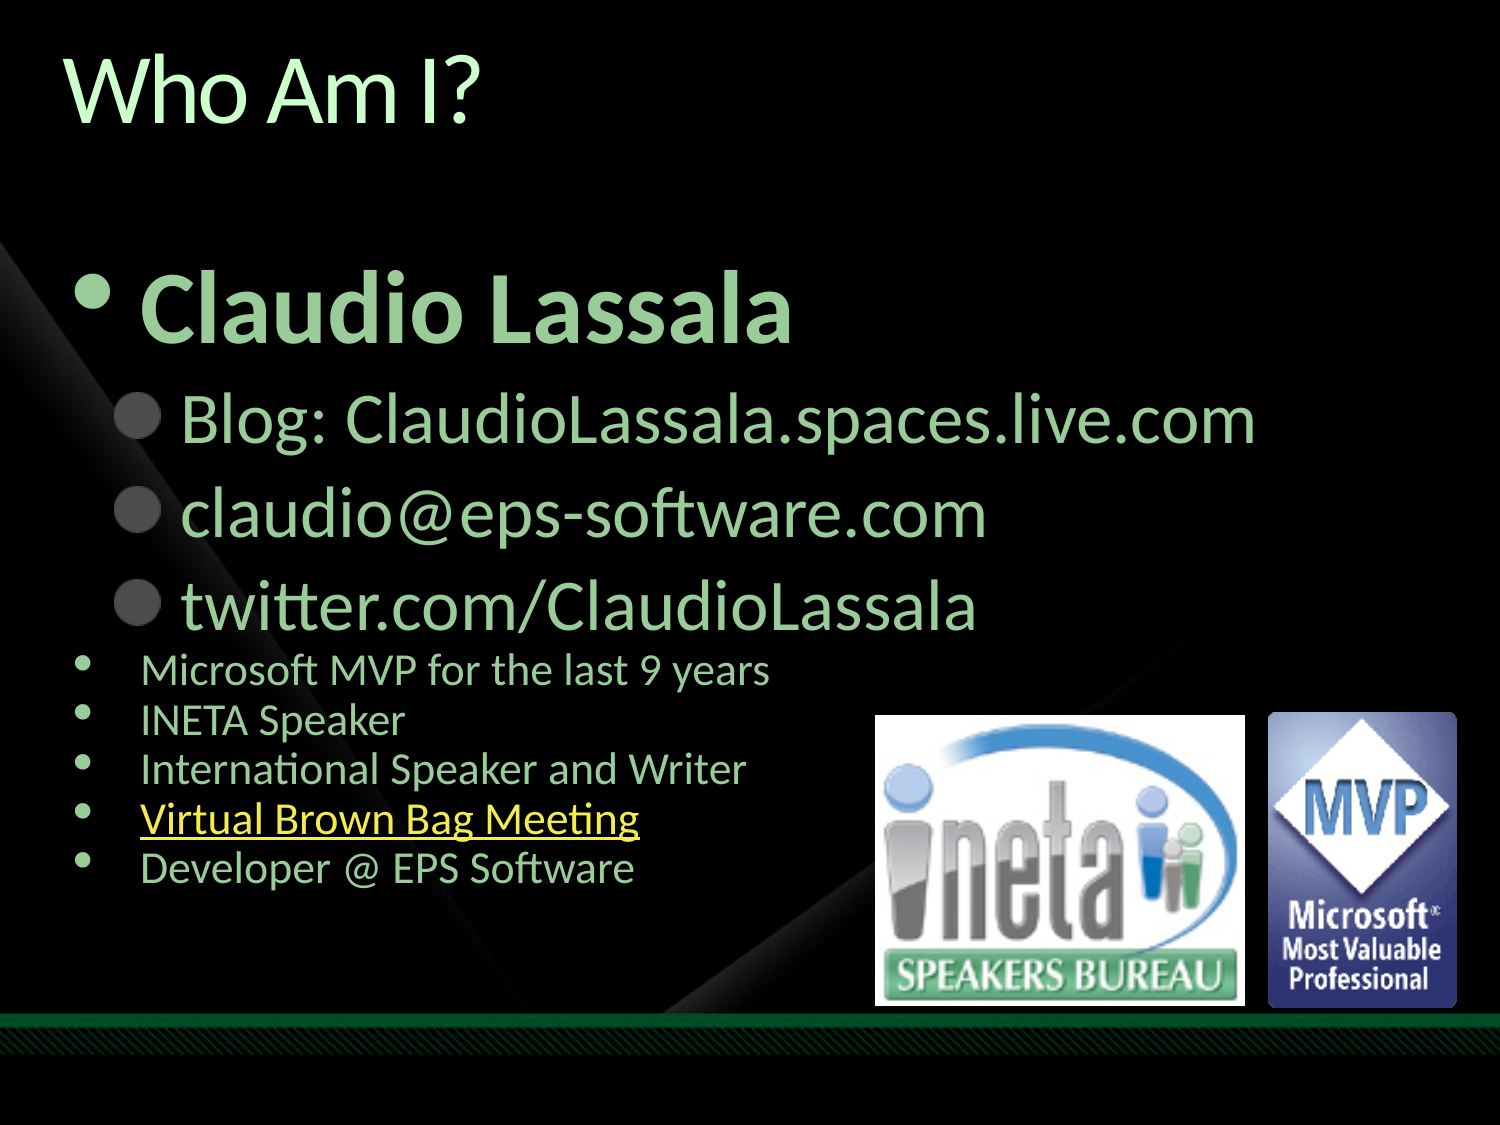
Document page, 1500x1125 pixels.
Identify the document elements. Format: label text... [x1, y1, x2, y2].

title Who Am I? [62, 37, 1438, 147]
list Claudio Lassala Blog: ClaudioLassala.spaces.live.com claudio@eps-software.com twitter.com/ClaudioLassala Microsoft MVP for the last 9 years INETA Speaker International Speaker and Writer Virtual Brown Bag Meeting Developer @ EPS Software [75, 253, 1425, 1013]
picture [0, 0, 1500, 1125]
